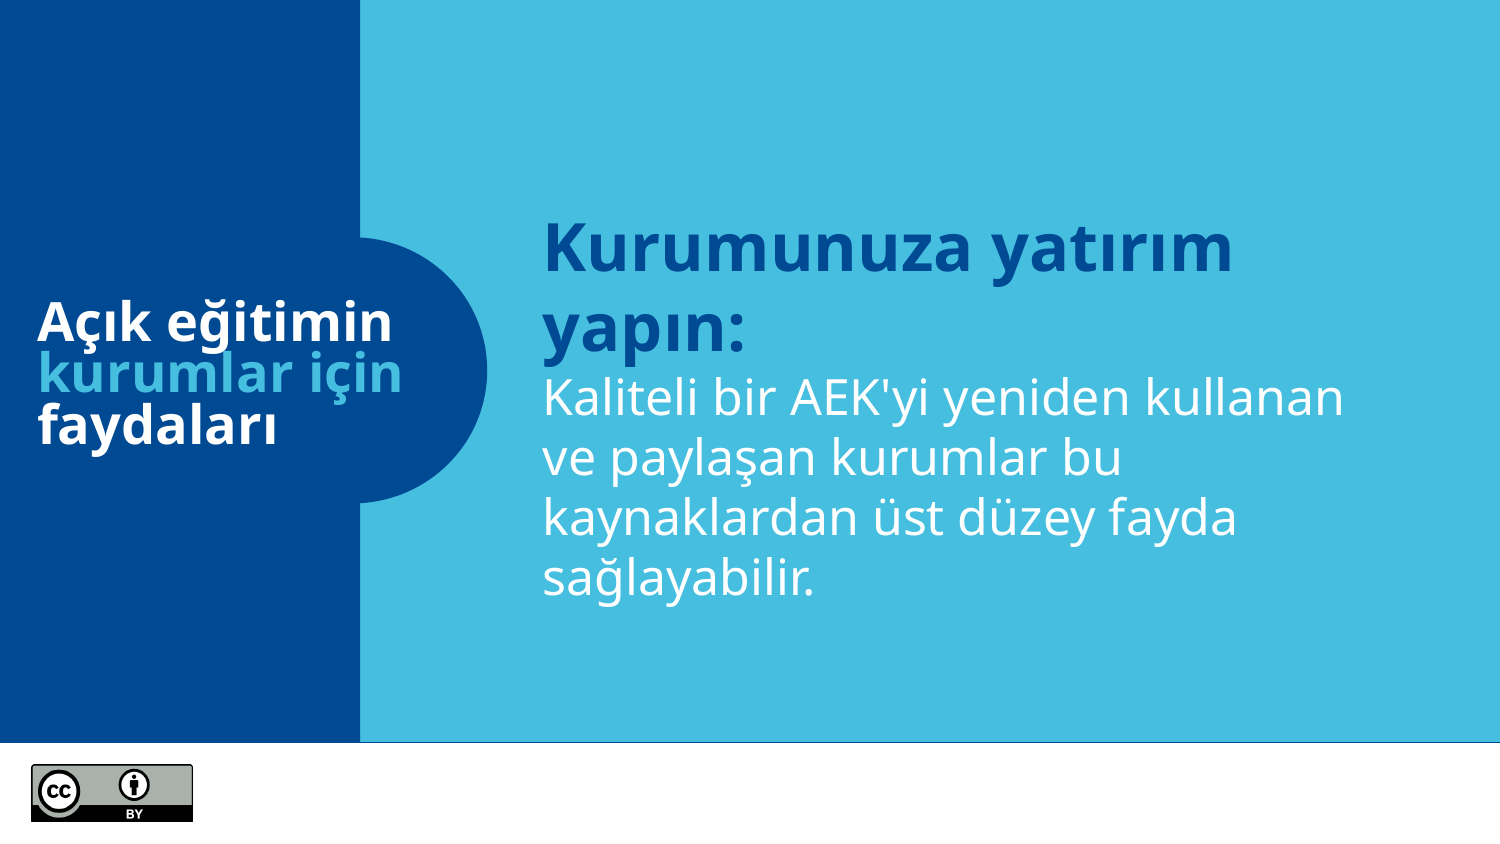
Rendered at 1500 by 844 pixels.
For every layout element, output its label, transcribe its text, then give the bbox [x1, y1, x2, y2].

text_box Açık eğitimin kurumlar için faydaları [22, 284, 437, 471]
text_box Kurumunuza yatırım yapın: Kaliteli bir AEK'yi yeniden kullanan ve paylaşan kurumlar bu kaynaklardan üst düzey fayda sağlayabilir. [527, 190, 1396, 621]
picture [31, 764, 193, 822]
text_box [0, 0, 361, 742]
text_box [250, 237, 488, 504]
text_box [0, 750, 1500, 844]
